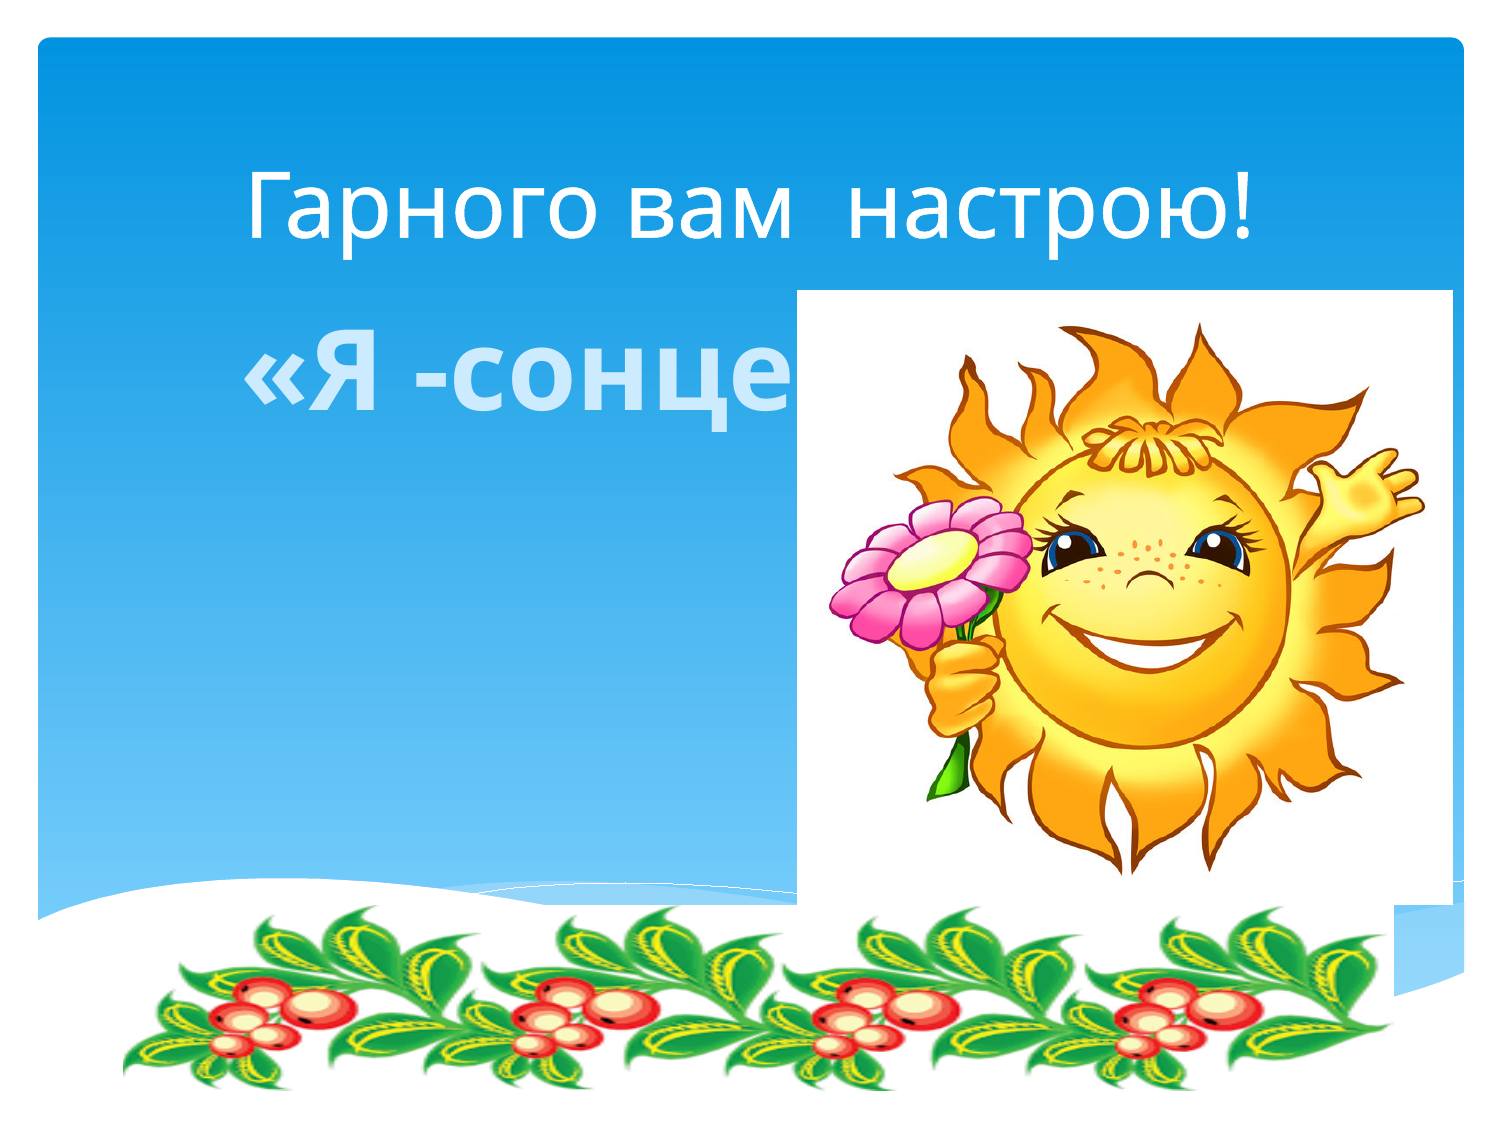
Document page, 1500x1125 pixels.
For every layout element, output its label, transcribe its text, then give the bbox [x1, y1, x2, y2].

title Гарного вам настрою! [112, 78, 1388, 374]
subtitle «Я -сонце» [225, 290, 795, 825]
picture [123, 290, 1453, 1092]
